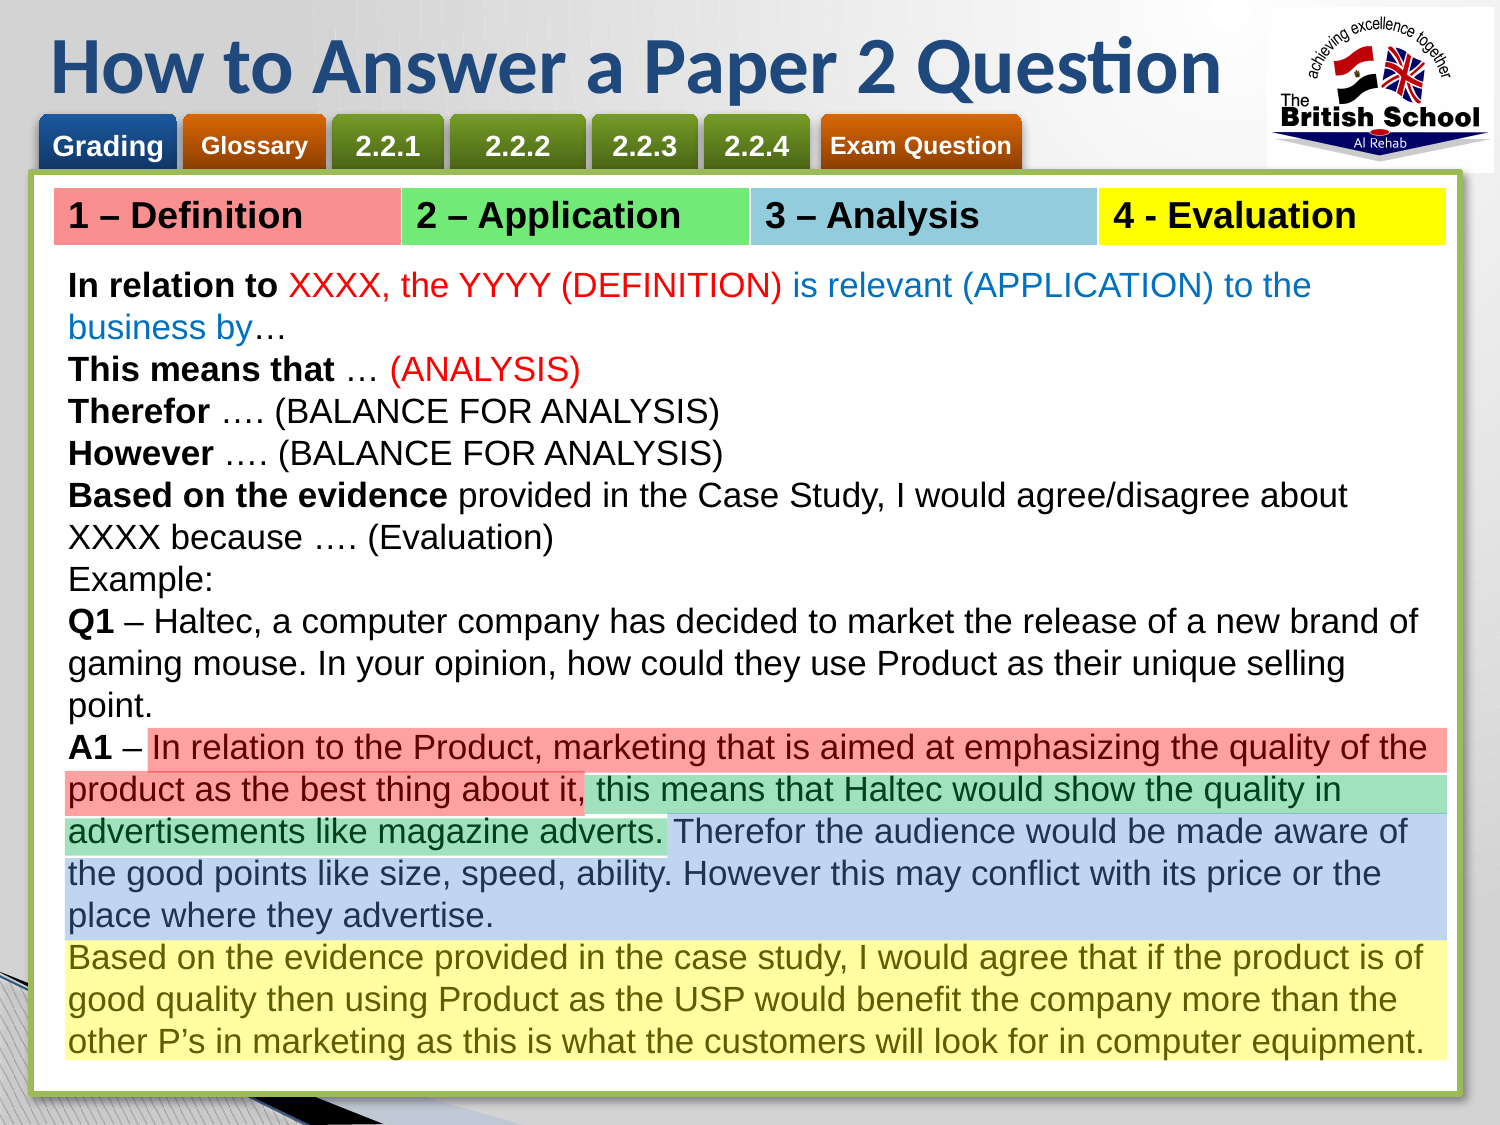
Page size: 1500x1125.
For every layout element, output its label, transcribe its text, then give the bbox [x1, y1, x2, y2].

text_box [584, 775, 1447, 814]
text_box [64, 940, 1447, 1061]
text_box [667, 812, 1447, 858]
table_header 2 – Application [402, 188, 749, 245]
text_box [147, 727, 1447, 773]
text_box e [551, 0, 603, 5]
table_header 3 – Analysis [751, 188, 1097, 245]
text_box [64, 818, 667, 856]
title How to Answer a Paper 2 Question [35, 0, 1247, 122]
picture [1267, 7, 1495, 173]
picture [281, 1114, 303, 1125]
table_header 4 - Evaluation [1099, 188, 1446, 245]
text_box In relation to XXXX, the YYYY (DEFINITION) is relevant (APPLICATION) to the business by… This means that … (ANALYSIS) Therefor …. (BALANCE FOR ANALYSIS) However …. (BALANCE FOR ANALYSIS) Based on the evidence provided in the Case Study, I would agree/disagree about XXXX because …. (Evaluation) Example: Q1 – Haltec, a computer company has decided to market the release of a new brand of gaming mouse. In your opinion, how could they use Product as their unique selling point. A1 – In relation to the Product, marketing that is aimed at emphasizing the quality of the product as the best thing about it, this means that Haltec would show the quality in advertisements like magazine adverts. Therefor the audience would be made aware of the good points like size, speed, ability. However this may conflict with its price or the place where they advertise. Based on the evidence provided in the case study, I would agree that if the product is of good quality then using Product as the USP would benefit the company more than the other P’s in marketing as this is what the customers will look for in computer equipment. [53, 255, 1447, 1068]
text_box [64, 858, 1447, 940]
table_header 1 – Definition [54, 188, 401, 245]
text_box [64, 770, 585, 816]
